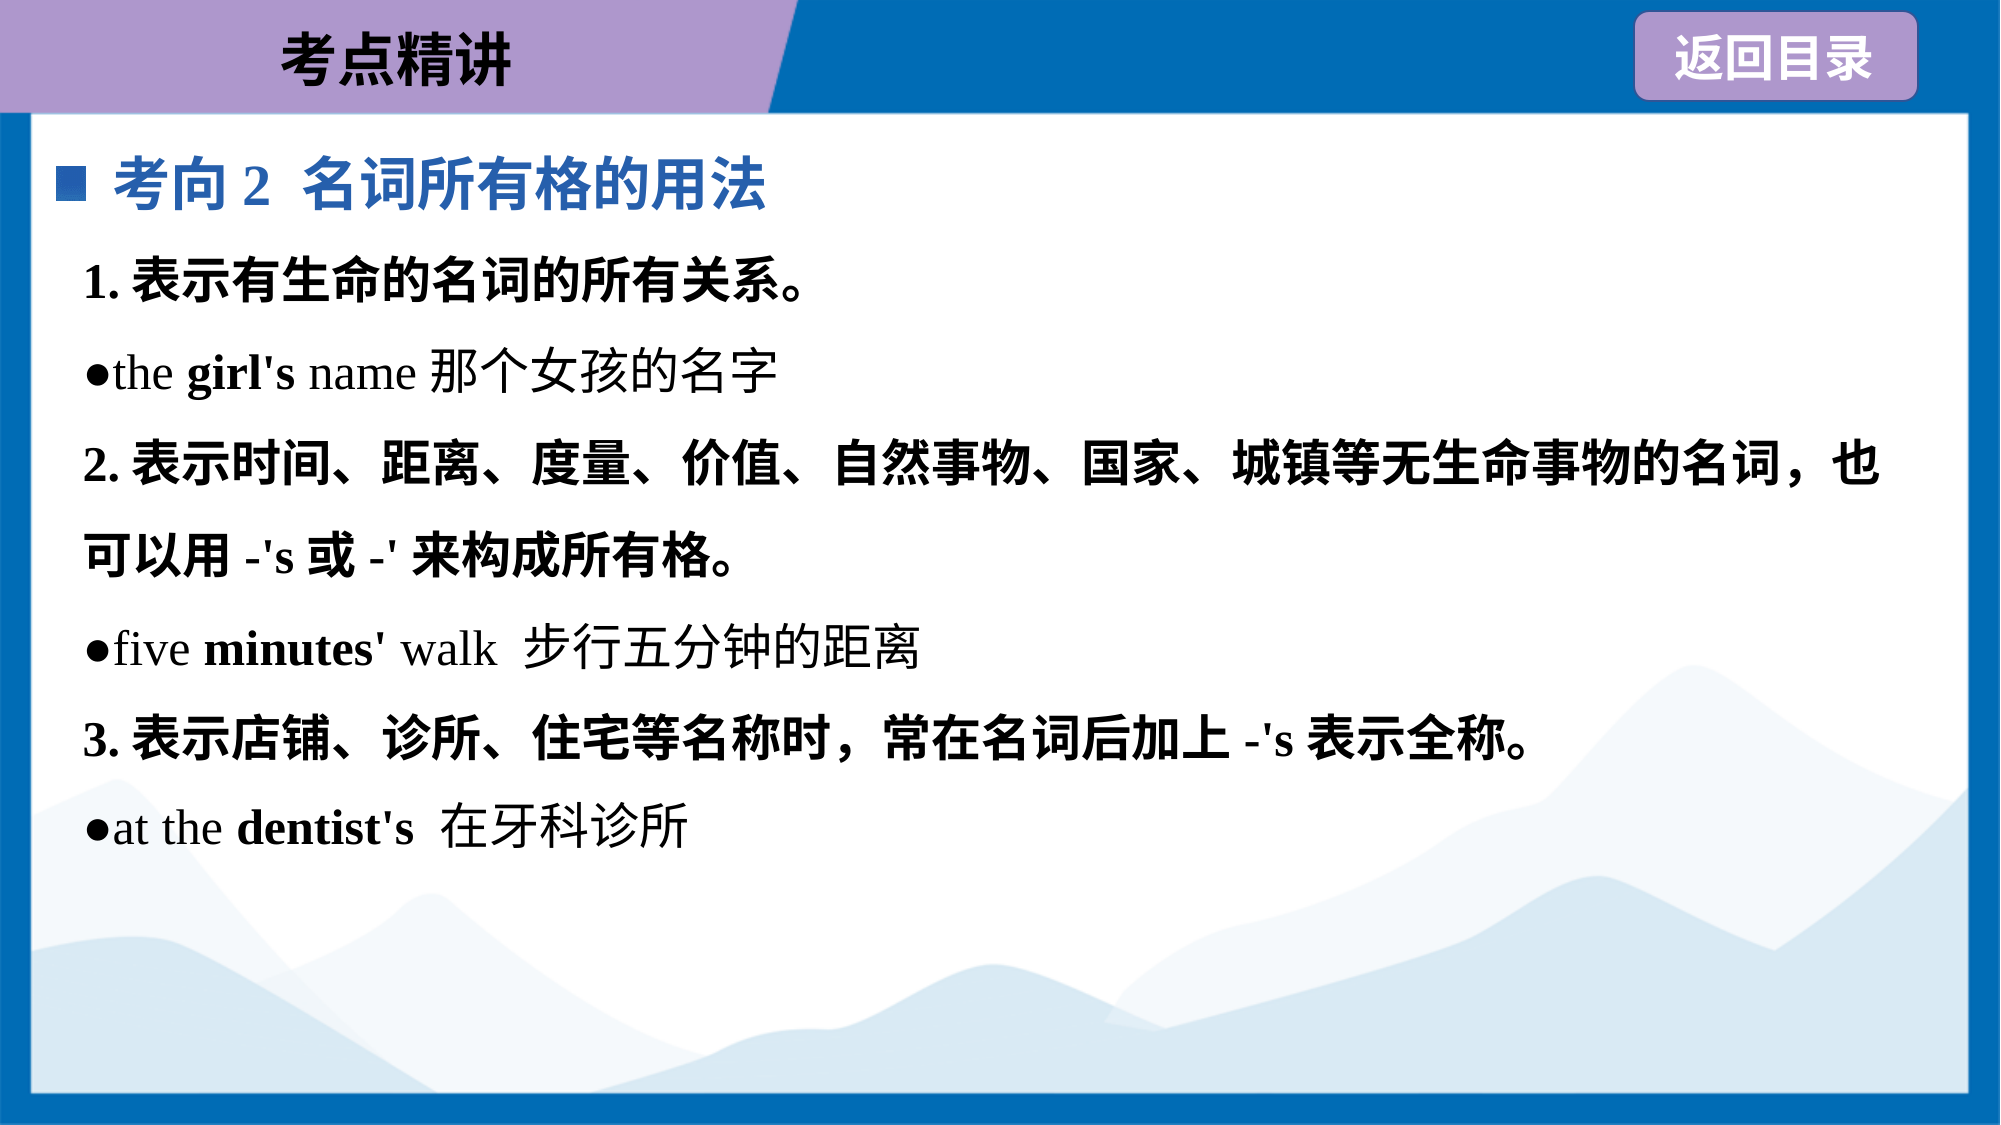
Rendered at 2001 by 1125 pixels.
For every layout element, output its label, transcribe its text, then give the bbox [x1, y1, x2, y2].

text_box 考向2 名词所有格的用法 [112, 146, 1917, 216]
text_box 1.表示有生命的名词的所有关系。 ●the girl's name那个女孩的名字 2.表示时间、距离、度量、价值、自然事物、国家、城镇等无生命事物的名词，也 可以用-'s或-'来构成所有格。 ●five minutes' walk 步行五分钟的距离 3.表示店铺、诊所、住宅等名称时，常在名词后加上-'s表示全称。 ●at the dentist's 在牙科诊所 [82, 216, 1917, 845]
picture [0, 0, 2000, 1125]
